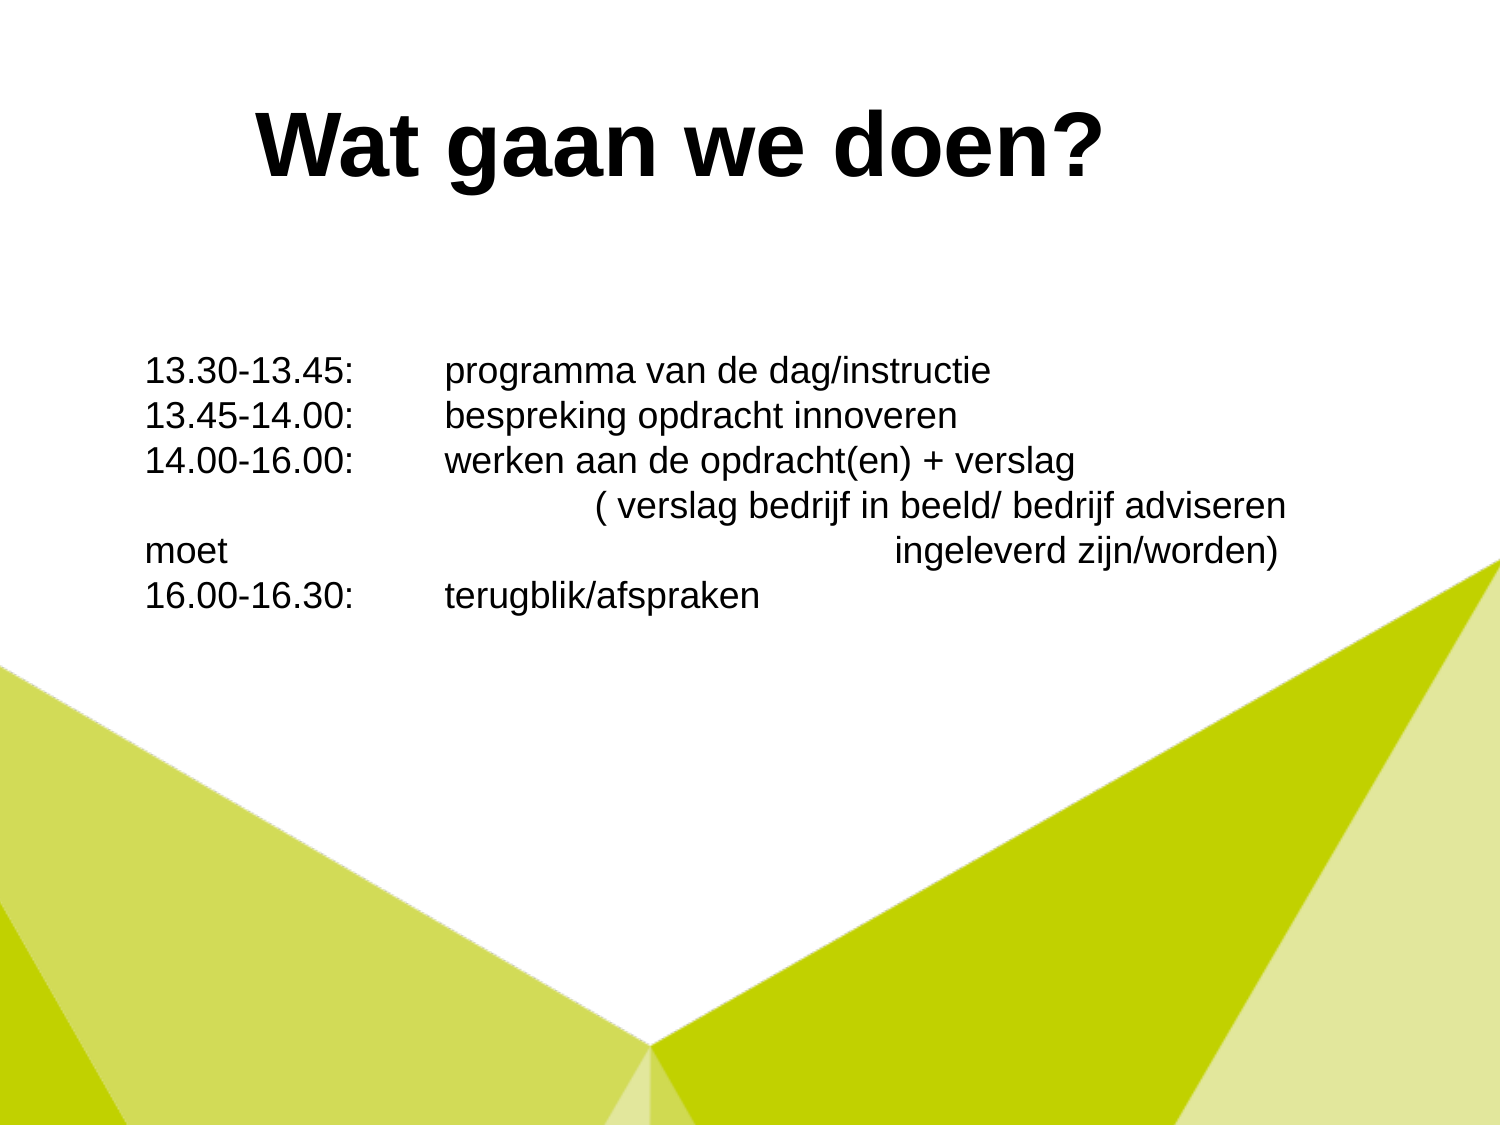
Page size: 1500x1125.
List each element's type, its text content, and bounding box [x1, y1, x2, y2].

text_box 13.30-13.45: programma van de dag/instructie 13.45-14.00: bespreking opdracht innoveren 14.00-16.00: werken aan de opdracht(en) + verslag ( verslag bedrijf in beeld/ bedrijf adviseren moet ingeleverd zijn/worden) 16.00-16.30: terugblik/afspraken [129, 338, 1316, 483]
picture [0, 485, 1500, 1125]
text_box Wat gaan we doen? [65, 77, 1297, 202]
